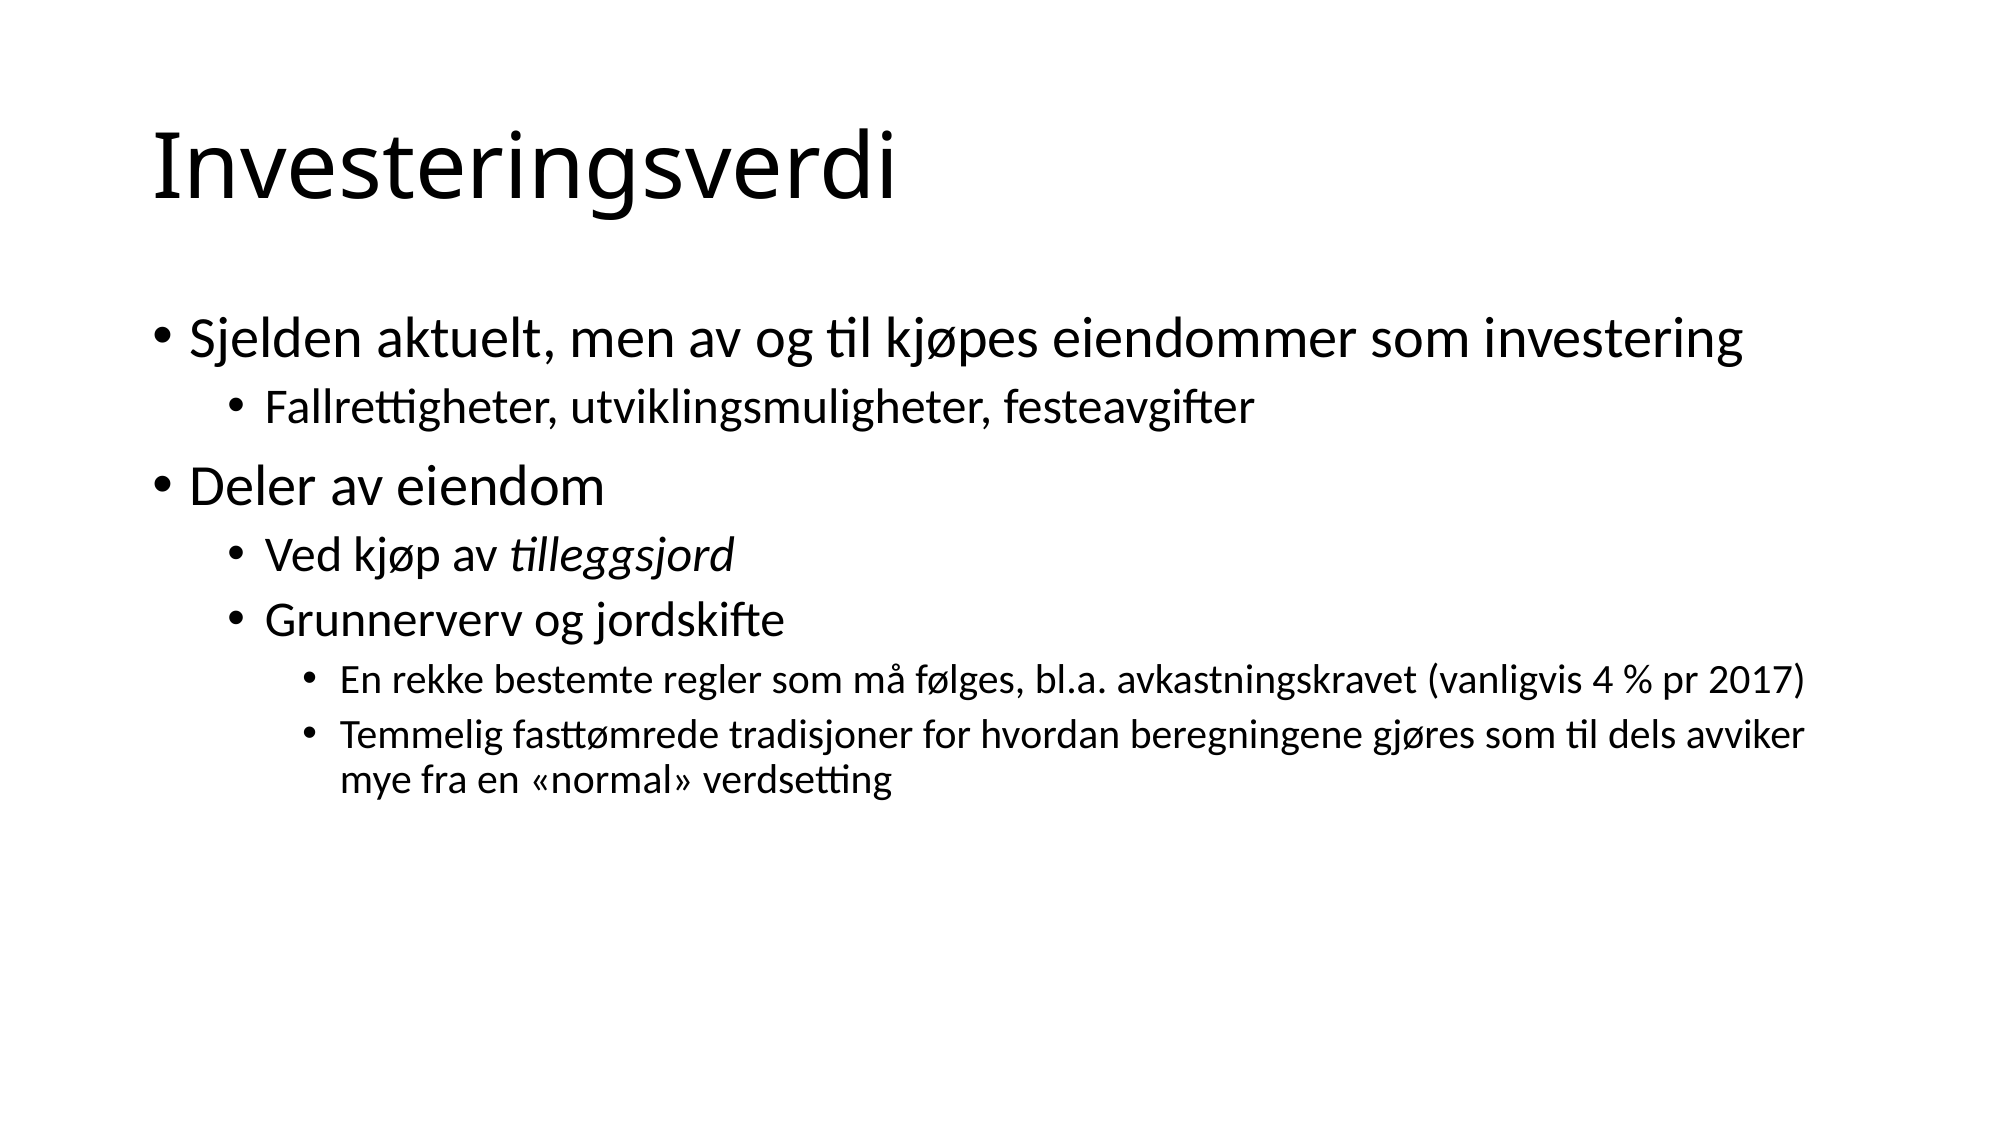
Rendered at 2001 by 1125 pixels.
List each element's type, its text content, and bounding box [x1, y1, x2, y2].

title Investeringsverdi [137, 59, 1863, 278]
list Sjelden aktuelt, men av og til kjøpes eiendommer som investering Fallrettigheter, utviklingsmuligheter, festeavgifter Deler av eiendom Ved kjøp av tilleggsjord Grunnerverv og jordskifte En rekke bestemte regler som må følges, bl.a. avkastningskravet (vanligvis 4 % pr 2017) Temmelig fasttømrede tradisjoner for hvordan beregningene gjøres som til dels avviker mye fra en «normal» verdsetting [137, 299, 1863, 1014]
